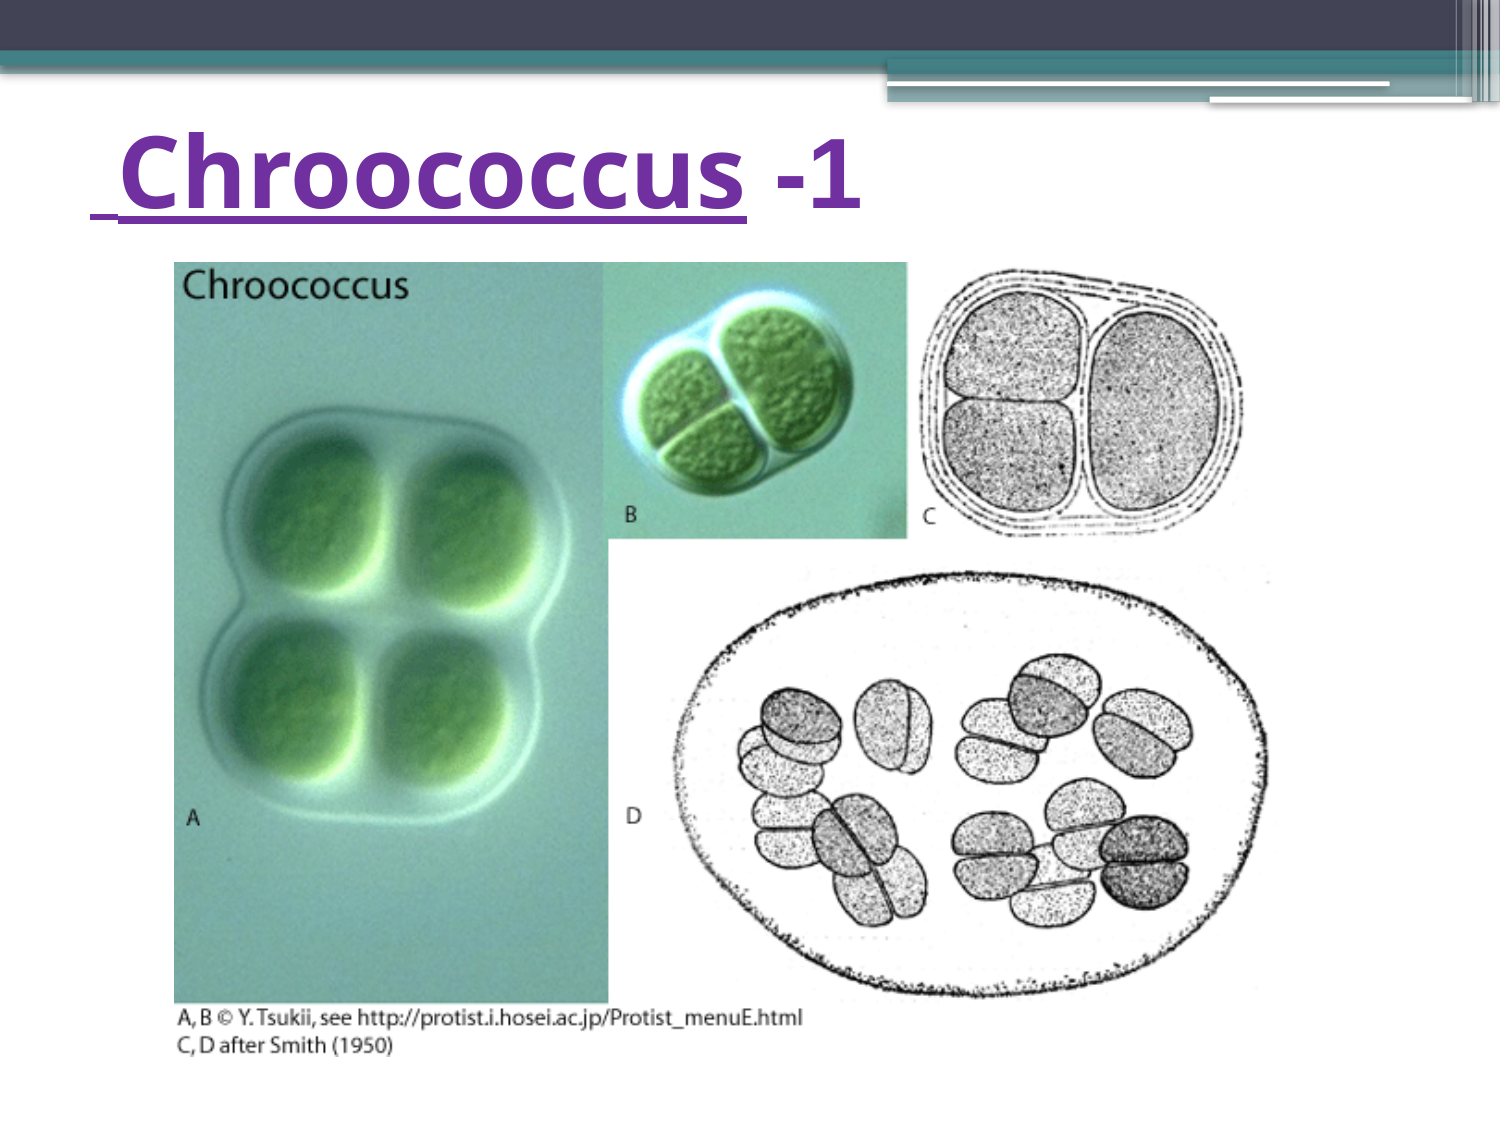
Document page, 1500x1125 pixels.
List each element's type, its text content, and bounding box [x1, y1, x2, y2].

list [174, 262, 1284, 1057]
title 1- Chroococcus [74, 87, 1426, 251]
